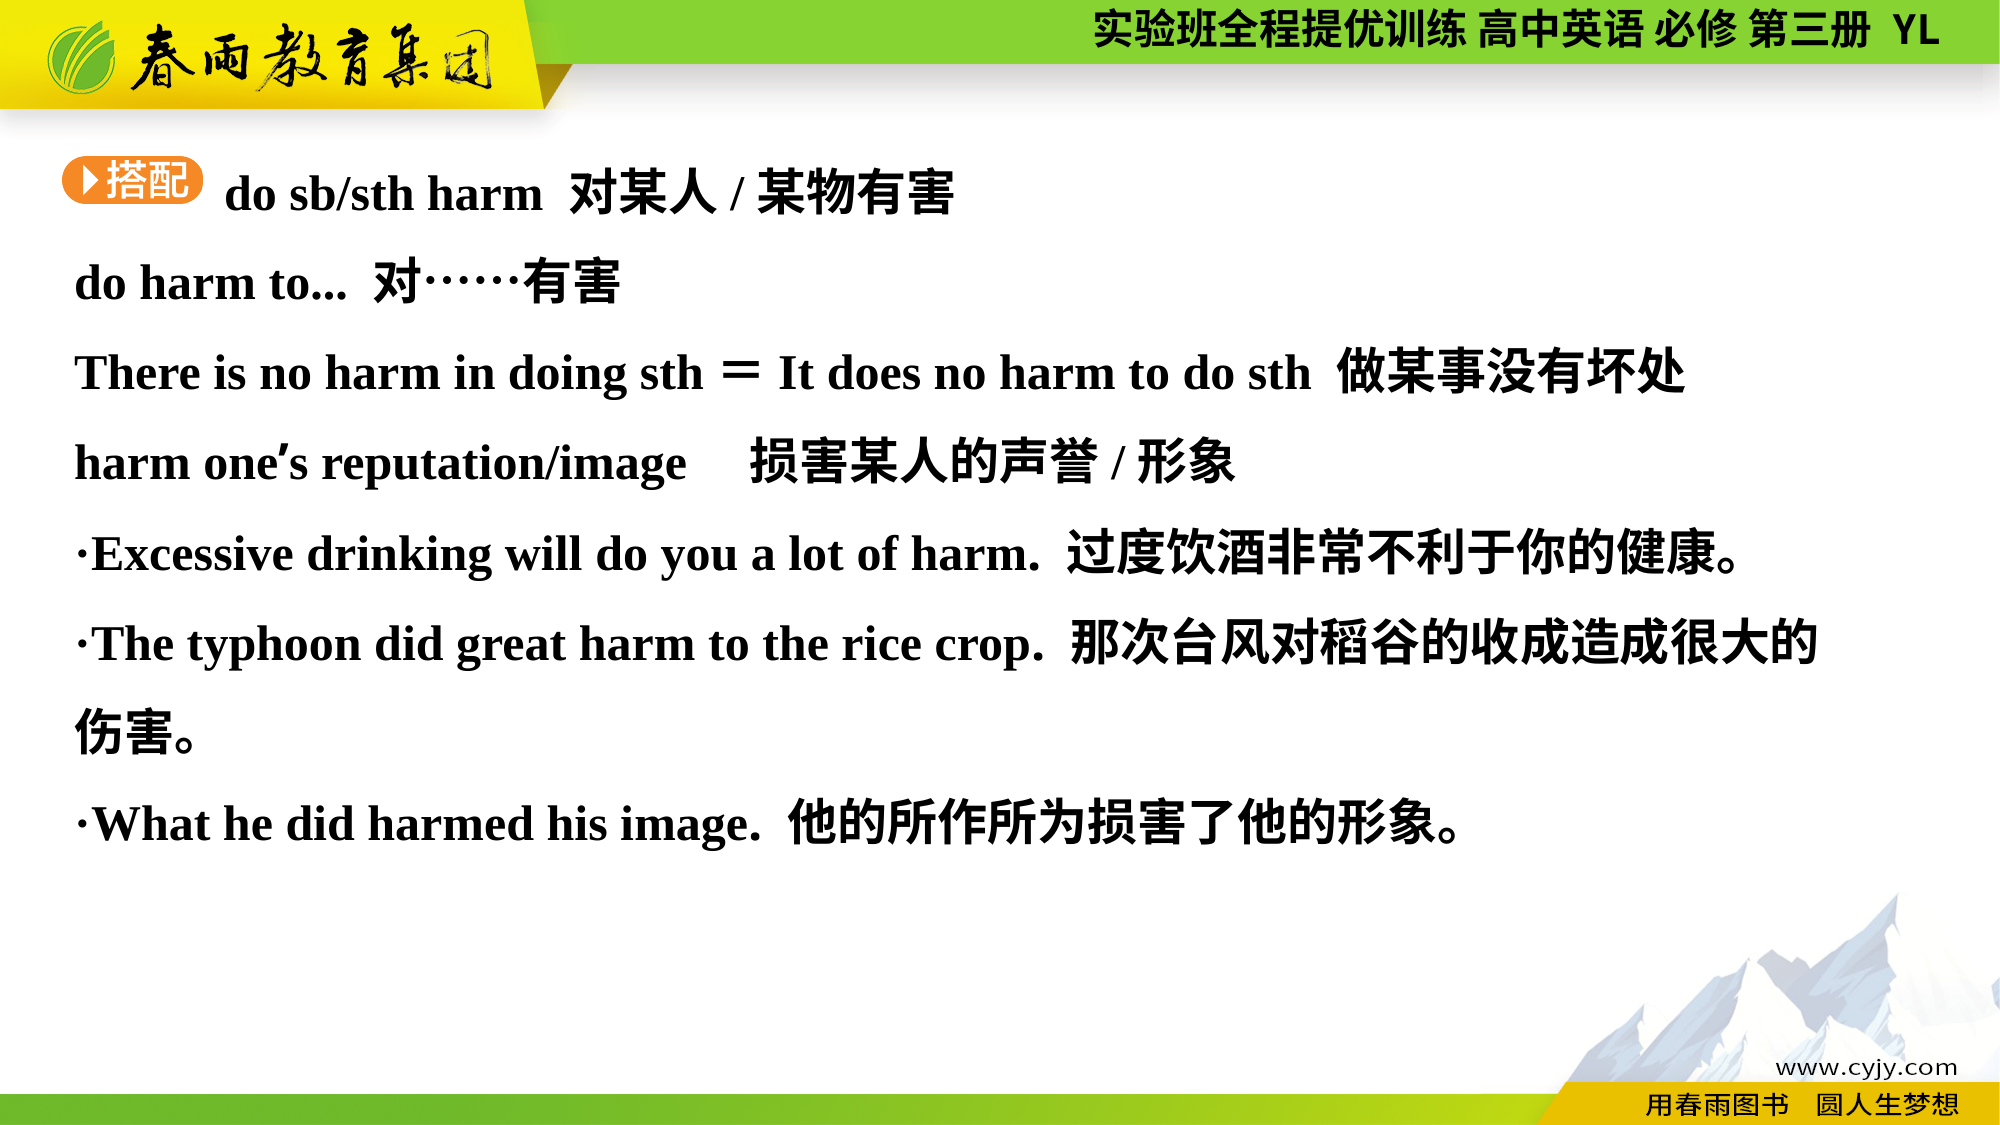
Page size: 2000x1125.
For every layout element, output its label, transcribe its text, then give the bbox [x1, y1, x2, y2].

list do sb/sth harm 对某人/某物有害 do harm to... 对……有害 There is no harm in doing sth＝It does no harm to do sth 做某事没有坏处 harm one’s reputation/image 损害某人的声誉/形象 ·Excessive drinking will do you a lot of harm. 过度饮酒非常不利于你的健康。 ·The typhoon did great harm to the rice crop. 那次台风对稻谷的收成造成很大的 伤害。 ·What he did harmed his image. 他的所作所为损害了他的形象。 [59, 122, 1944, 865]
picture [0, 0, 2000, 1125]
